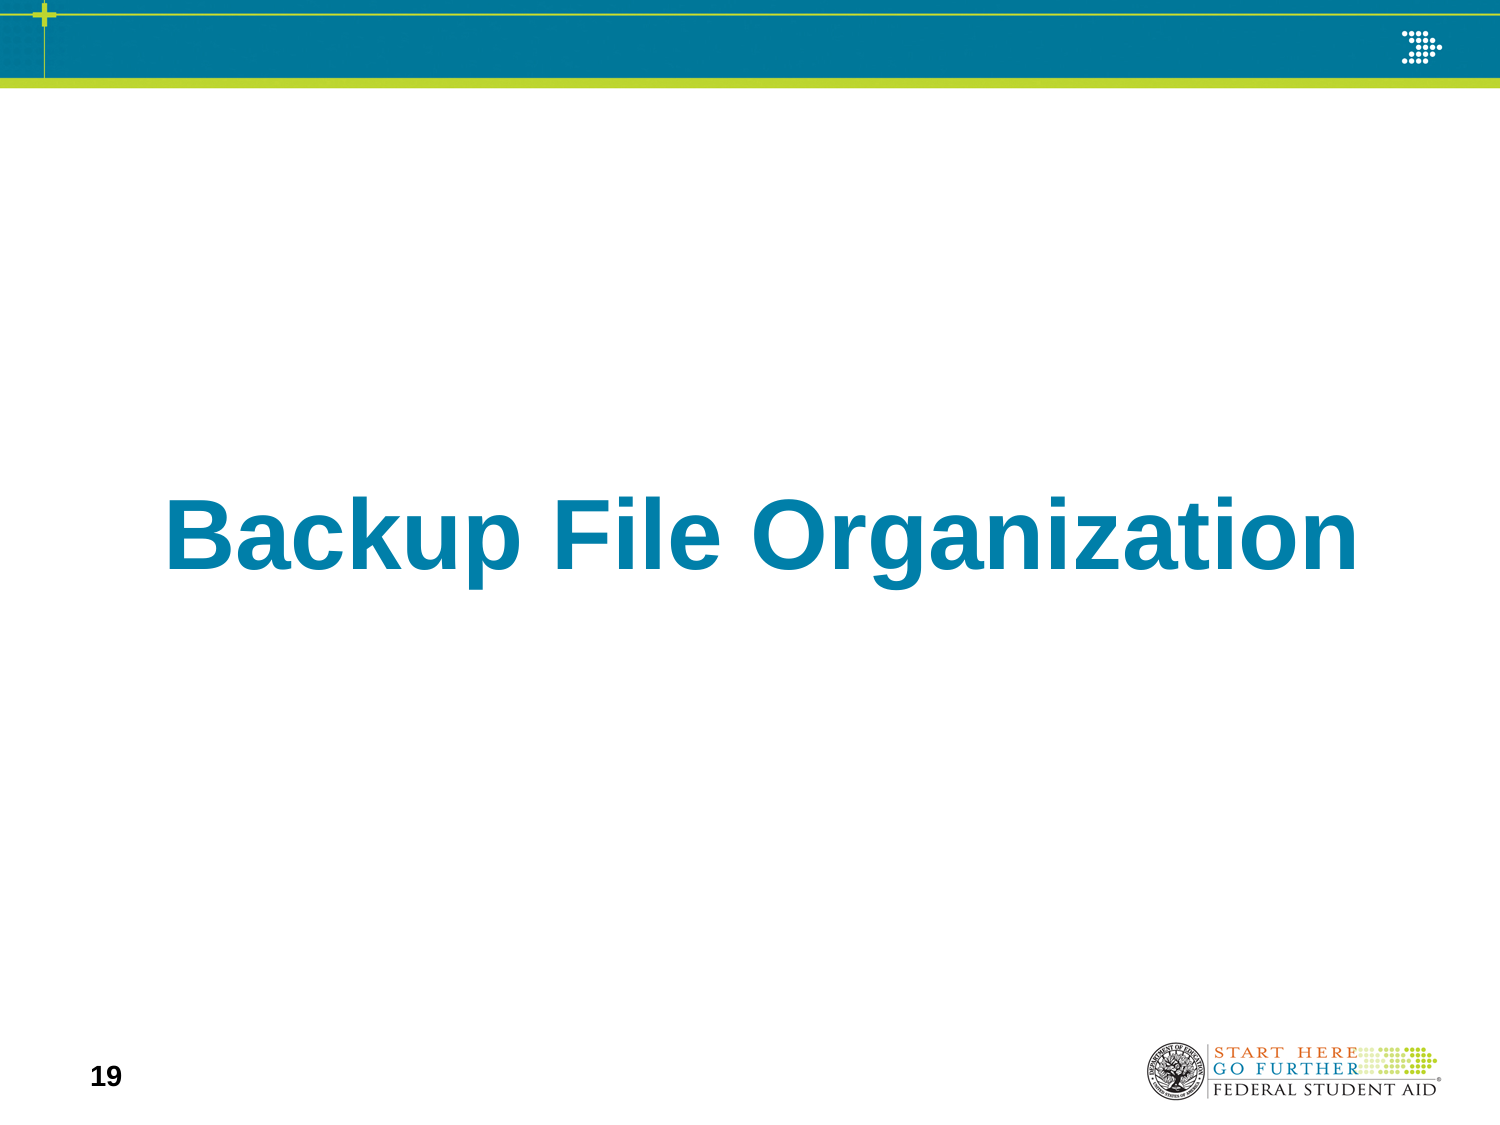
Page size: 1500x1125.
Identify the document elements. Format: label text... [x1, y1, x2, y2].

slide_number 19 [74, 1049, 388, 1125]
picture [0, 78, 1500, 1125]
text_box Backup File Organization [87, 462, 1438, 650]
picture [0, 3, 1500, 26]
picture [1424, 32, 1428, 42]
